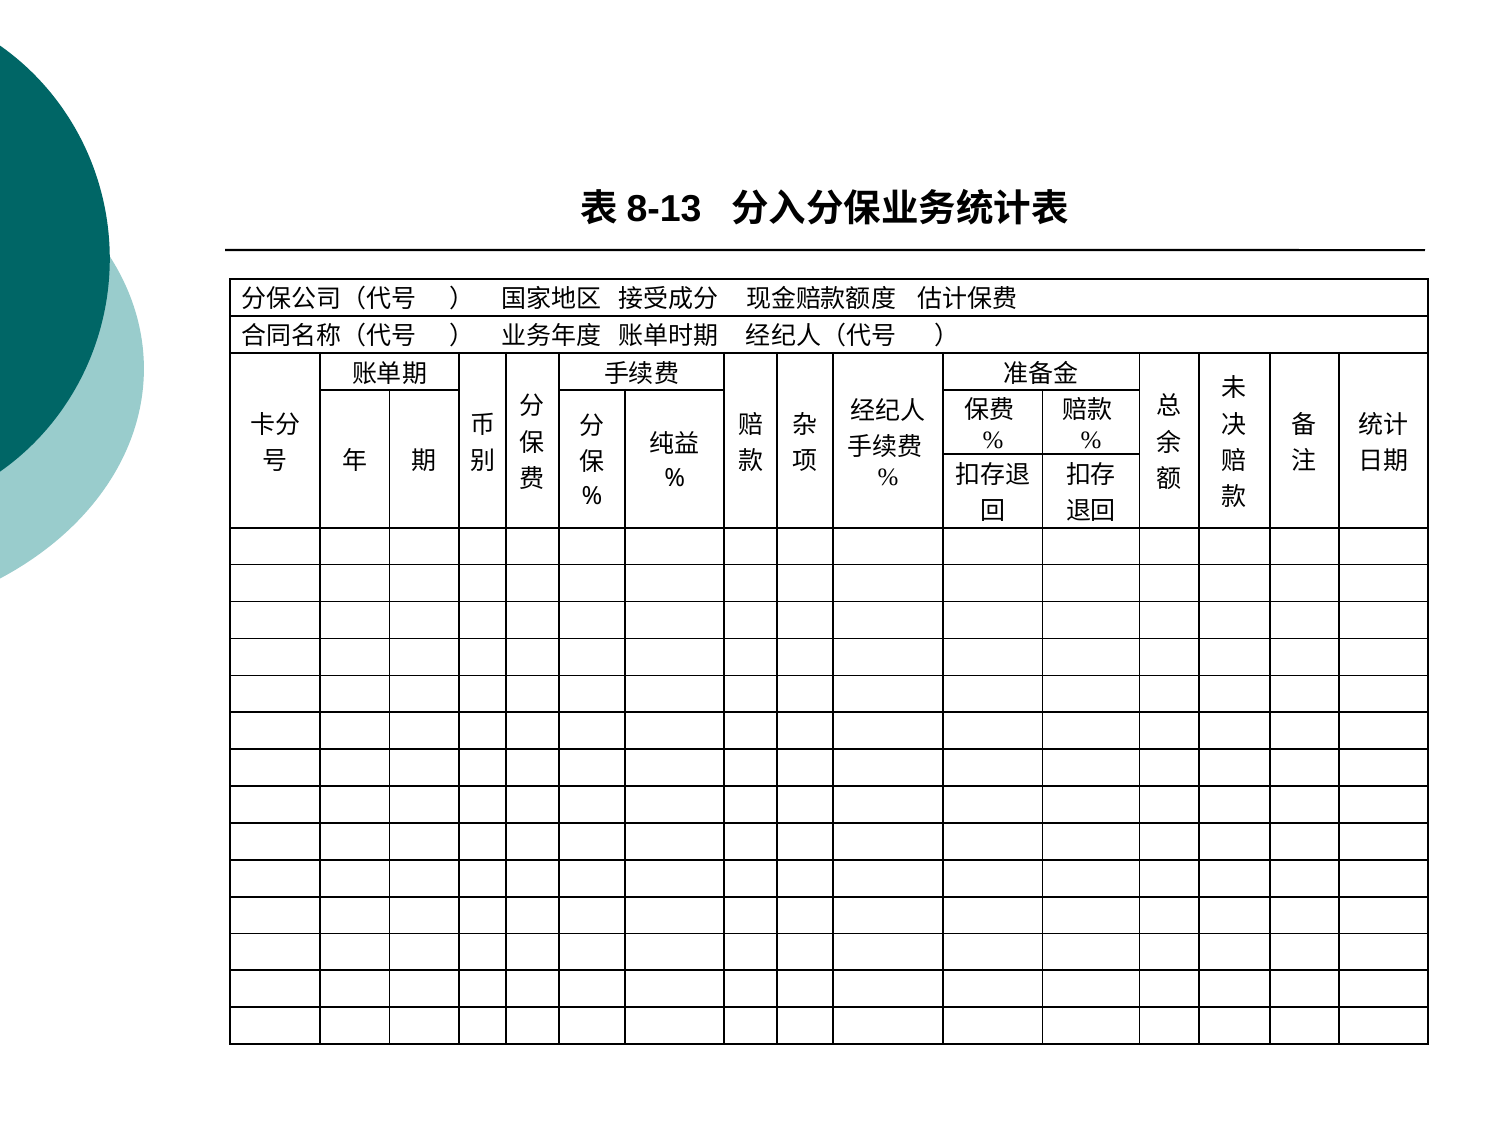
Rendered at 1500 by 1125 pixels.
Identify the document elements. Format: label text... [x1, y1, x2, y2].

table_cell [1340, 565, 1427, 601]
table_cell [1043, 1008, 1139, 1043]
table_cell 币别 [460, 354, 505, 527]
table_cell [1140, 565, 1198, 601]
table_cell [1340, 861, 1427, 896]
table_cell 准备金 [944, 354, 1139, 389]
table_cell [944, 565, 1042, 601]
table_cell [460, 861, 505, 896]
table_cell [507, 971, 558, 1006]
table_cell [1140, 713, 1198, 748]
table_cell [834, 565, 942, 601]
table_cell [507, 565, 558, 601]
table_cell [725, 565, 776, 601]
table_cell [321, 824, 389, 859]
table_cell [725, 934, 776, 969]
table_cell [560, 639, 624, 675]
table_cell [460, 676, 505, 711]
table_cell [507, 676, 558, 711]
table_cell [231, 787, 319, 822]
table_cell [560, 602, 624, 638]
table_cell [507, 898, 558, 933]
table_cell 赔款 [725, 354, 776, 527]
table_cell [834, 861, 942, 896]
table_cell [560, 565, 624, 601]
table_cell [460, 824, 505, 859]
table_header 分保公司（代号 ） 国家地区 接受成分 现金赔款额度 估计保费 [231, 280, 1427, 315]
table_cell [778, 713, 832, 748]
table_cell [560, 713, 624, 748]
table_cell [834, 676, 942, 711]
table_cell [507, 713, 558, 748]
table_cell 年 [321, 391, 389, 527]
table_cell [560, 1008, 624, 1043]
table_cell [390, 898, 458, 933]
table_cell [944, 971, 1042, 1006]
table_cell [1200, 713, 1269, 748]
table_cell [1340, 934, 1427, 969]
table_cell [834, 824, 942, 859]
table_cell [460, 898, 505, 933]
table_cell [560, 934, 624, 969]
table_cell [725, 750, 776, 785]
table_cell 保费% [944, 391, 1042, 453]
table_cell [1200, 934, 1269, 969]
table_cell [1140, 971, 1198, 1006]
table_cell [1340, 750, 1427, 785]
table_cell [1200, 971, 1269, 1006]
table_cell [507, 602, 558, 638]
table_cell [1200, 898, 1269, 933]
table_cell [944, 824, 1042, 859]
table_cell [231, 750, 319, 785]
table_cell [1340, 787, 1427, 822]
table_cell [1140, 602, 1198, 638]
table_cell [834, 750, 942, 785]
table_cell [1043, 750, 1139, 785]
table_cell [778, 898, 832, 933]
table_cell [778, 529, 832, 564]
table_cell [1043, 565, 1139, 601]
table_cell [560, 750, 624, 785]
table_cell [626, 750, 723, 785]
table_cell [390, 787, 458, 822]
table_cell [1140, 1008, 1198, 1043]
table_cell [778, 676, 832, 711]
table_cell [626, 713, 723, 748]
table_cell [321, 971, 389, 1006]
table_cell [460, 1008, 505, 1043]
table_cell [321, 750, 389, 785]
table_cell [778, 787, 832, 822]
table_cell [1271, 824, 1338, 859]
table_cell [321, 602, 389, 638]
table_cell [626, 971, 723, 1006]
table_cell [1271, 713, 1338, 748]
table_cell [1271, 676, 1338, 711]
table_cell [321, 861, 389, 896]
table_cell [560, 898, 624, 933]
table_cell [390, 861, 458, 896]
table_cell [1200, 750, 1269, 785]
table_cell [626, 529, 723, 564]
table_cell [1043, 824, 1139, 859]
table_cell [626, 565, 723, 601]
table_cell [231, 1008, 319, 1043]
table_cell 杂项 [778, 354, 832, 527]
table_cell [834, 602, 942, 638]
table_cell [1271, 750, 1338, 785]
table_cell [725, 602, 776, 638]
table_cell [725, 676, 776, 711]
table_cell 账单期 [321, 354, 458, 389]
table_cell [1140, 676, 1198, 711]
table_cell [778, 639, 832, 675]
table_cell [390, 824, 458, 859]
table_cell [1043, 602, 1139, 638]
table_cell [944, 861, 1042, 896]
table_cell [231, 676, 319, 711]
table_cell [560, 676, 624, 711]
title 表8-13 分入分保业务统计表 [224, 49, 1425, 238]
table_cell [460, 713, 505, 748]
table_cell [1043, 898, 1139, 933]
table_cell [460, 565, 505, 601]
table_cell [944, 1008, 1042, 1043]
table_cell [231, 861, 319, 896]
table_cell [1043, 713, 1139, 748]
table_cell [460, 787, 505, 822]
table_cell [1043, 529, 1139, 564]
table_cell [1340, 824, 1427, 859]
table_cell [390, 713, 458, 748]
table_cell [626, 861, 723, 896]
table_cell [1200, 1008, 1269, 1043]
table_cell [944, 713, 1042, 748]
table_cell [560, 971, 624, 1006]
table_cell [390, 971, 458, 1006]
table_cell [1340, 639, 1427, 675]
table_cell [460, 750, 505, 785]
table_cell 扣存退回 [944, 455, 1042, 527]
table_cell [944, 529, 1042, 564]
table_cell [1043, 861, 1139, 896]
table_cell [1200, 676, 1269, 711]
table_cell [390, 676, 458, 711]
table_cell [321, 1008, 389, 1043]
table_cell [778, 861, 832, 896]
table_cell [231, 713, 319, 748]
table_cell [231, 898, 319, 933]
table_cell [390, 1008, 458, 1043]
table_cell [944, 676, 1042, 711]
table_cell [778, 824, 832, 859]
table_cell [460, 602, 505, 638]
table_cell [1340, 676, 1427, 711]
table_cell 备注 [1271, 354, 1338, 527]
table_cell [507, 787, 558, 822]
table_cell [1271, 898, 1338, 933]
table_cell [390, 934, 458, 969]
table_cell [321, 565, 389, 601]
table_cell [725, 861, 776, 896]
table_cell [778, 750, 832, 785]
table_cell [626, 676, 723, 711]
table_cell [1200, 565, 1269, 601]
table_cell [1043, 787, 1139, 822]
table_cell [1043, 934, 1139, 969]
table_cell [507, 639, 558, 675]
table_cell [231, 639, 319, 675]
table_cell [507, 529, 558, 564]
table_cell [1340, 529, 1427, 564]
table_cell 赔款% [1043, 391, 1139, 453]
table_cell [1140, 750, 1198, 785]
table_cell [231, 824, 319, 859]
table_cell 纯益 % [626, 391, 723, 527]
table_cell 分保费 [507, 354, 558, 527]
table_cell [834, 713, 942, 748]
table_cell [1140, 898, 1198, 933]
table_cell [321, 676, 389, 711]
table_cell [390, 529, 458, 564]
table_cell [626, 639, 723, 675]
table_cell 统计 日期 [1340, 354, 1427, 527]
table_cell [834, 787, 942, 822]
table_cell [834, 639, 942, 675]
table_cell [231, 934, 319, 969]
table_cell [507, 750, 558, 785]
table_cell [778, 602, 832, 638]
table_cell [460, 971, 505, 1006]
table_cell [1271, 1008, 1338, 1043]
table_cell [626, 824, 723, 859]
table_cell [725, 1008, 776, 1043]
table_cell [460, 934, 505, 969]
table_cell [1271, 787, 1338, 822]
table_cell [1140, 787, 1198, 822]
table_cell [560, 861, 624, 896]
table_cell [1200, 824, 1269, 859]
table_cell [1140, 639, 1198, 675]
table_cell [834, 1008, 942, 1043]
table_cell 合同名称（代号 ） 业务年度 账单时期 经纪人（代号 ） [231, 317, 1427, 352]
table_cell [725, 529, 776, 564]
table_cell [460, 639, 505, 675]
table_cell [1271, 934, 1338, 969]
table_cell [390, 639, 458, 675]
table_cell [560, 824, 624, 859]
table_cell [507, 824, 558, 859]
table_cell [321, 529, 389, 564]
table_cell [1200, 861, 1269, 896]
table_cell [725, 639, 776, 675]
table_cell [1200, 787, 1269, 822]
table_cell [778, 1008, 832, 1043]
table_cell [725, 713, 776, 748]
table_cell [944, 934, 1042, 969]
table_cell [231, 565, 319, 601]
table_cell [626, 934, 723, 969]
table_cell [944, 898, 1042, 933]
table_cell 卡分号 [231, 354, 319, 527]
table_cell [834, 898, 942, 933]
table_cell [1140, 934, 1198, 969]
table_cell [1340, 1008, 1427, 1043]
table_cell [1140, 824, 1198, 859]
table_cell [231, 602, 319, 638]
table_cell [834, 971, 942, 1006]
table_cell [390, 750, 458, 785]
table_cell [231, 971, 319, 1006]
table_cell [626, 602, 723, 638]
table_cell [460, 529, 505, 564]
table_cell [1043, 971, 1139, 1006]
table_cell [1271, 602, 1338, 638]
table_cell [560, 787, 624, 822]
table_cell [1043, 639, 1139, 675]
table_cell [944, 750, 1042, 785]
table_cell [1340, 602, 1427, 638]
table_cell [778, 565, 832, 601]
table_cell [1271, 565, 1338, 601]
table_cell [944, 639, 1042, 675]
table_cell [1340, 971, 1427, 1006]
table_cell [725, 824, 776, 859]
table_cell [944, 602, 1042, 638]
table_cell [390, 565, 458, 601]
table_cell [231, 529, 319, 564]
table_cell [1200, 639, 1269, 675]
table_cell [321, 787, 389, 822]
table_cell [626, 787, 723, 822]
table_cell [321, 713, 389, 748]
table_cell 未决赔款 [1200, 354, 1269, 527]
table_cell 扣存退回 [1043, 455, 1139, 527]
table_cell 经纪人手续费% [834, 354, 942, 527]
table_cell 总余额 [1140, 354, 1198, 527]
table_cell [834, 529, 942, 564]
table_cell [390, 602, 458, 638]
table_cell [507, 861, 558, 896]
table_cell [321, 639, 389, 675]
table_cell [1271, 971, 1338, 1006]
table_cell [778, 934, 832, 969]
table_cell [626, 898, 723, 933]
table_cell [778, 971, 832, 1006]
table_cell [1340, 713, 1427, 748]
table_cell 期 [390, 391, 458, 527]
table_cell [560, 529, 624, 564]
table_cell [944, 787, 1042, 822]
table_cell [321, 934, 389, 969]
table_cell 手续费 [560, 354, 723, 389]
table_cell [725, 971, 776, 1006]
table_cell [1140, 861, 1198, 896]
table_cell [1271, 639, 1338, 675]
table_cell [1140, 529, 1198, 564]
table_cell [834, 934, 942, 969]
table_cell [321, 898, 389, 933]
table_cell [1271, 861, 1338, 896]
table_cell 分保 % [560, 391, 624, 527]
table_cell [1340, 898, 1427, 933]
table_cell [725, 787, 776, 822]
table_cell [1200, 602, 1269, 638]
table_cell [1271, 529, 1338, 564]
table_cell [1200, 529, 1269, 564]
table_cell [626, 1008, 723, 1043]
table_cell [507, 934, 558, 969]
table_cell [507, 1008, 558, 1043]
table_cell [725, 898, 776, 933]
table_cell [1043, 676, 1139, 711]
